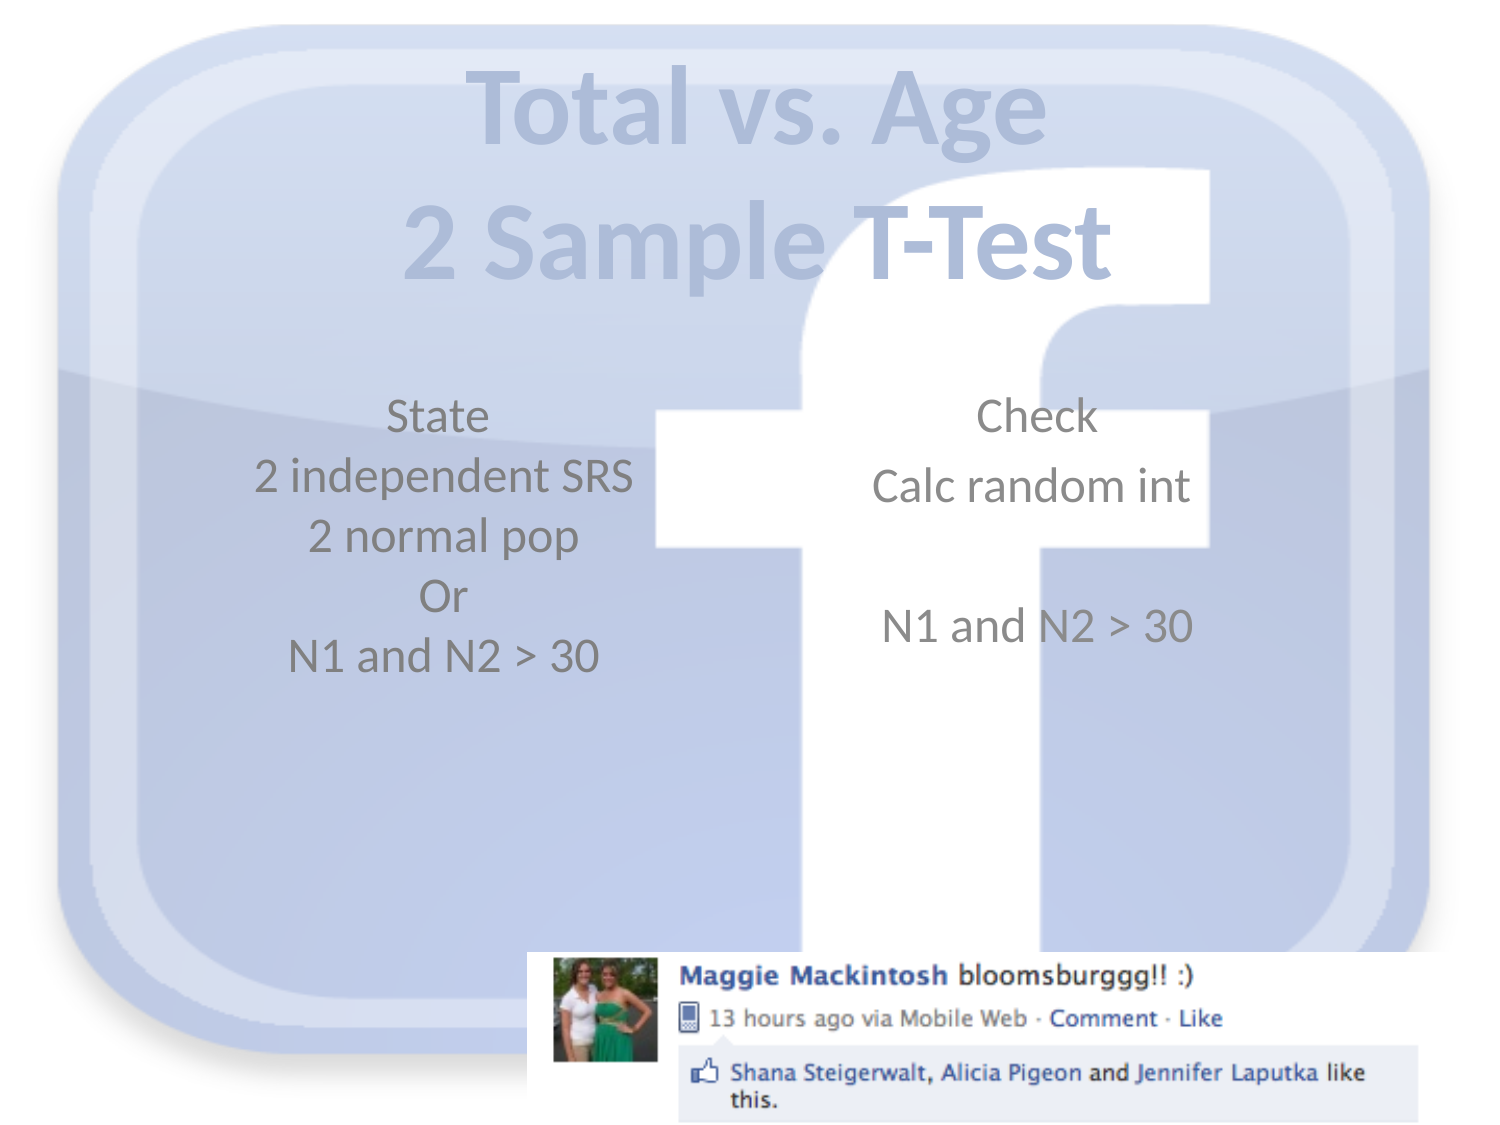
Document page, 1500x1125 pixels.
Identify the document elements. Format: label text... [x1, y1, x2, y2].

text_box State 2 independent SRS 2 normal pop Or N1 and N2 > 30 [149, 374, 738, 810]
text_box Check Calc random int N1 and N2 > 30 [662, 374, 1413, 713]
picture [526, 951, 1500, 1125]
text_box Total vs. Age 2 Sample T-Test [386, 24, 1130, 310]
